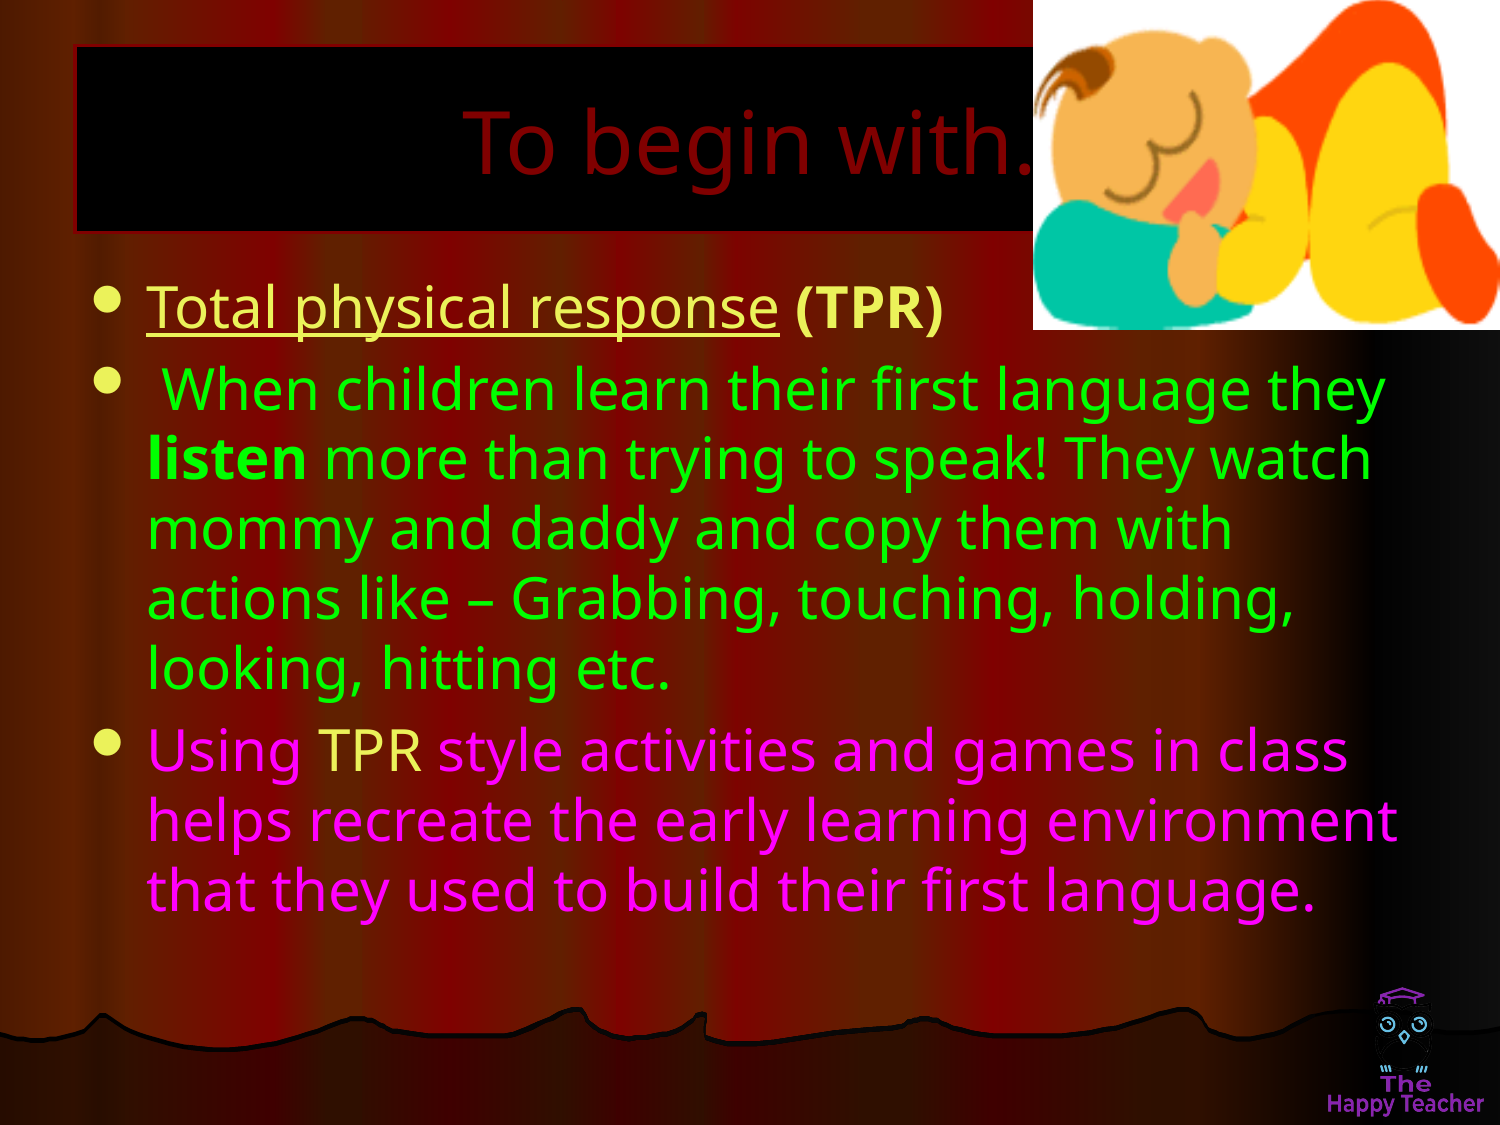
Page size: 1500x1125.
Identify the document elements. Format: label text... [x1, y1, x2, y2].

picture [1033, 0, 1500, 330]
list Total physical response (TPR) When children learn their first language they listen more than trying to speak! They watch mommy and daddy and copy them with actions like – Grabbing, touching, holding, looking, hitting etc. Using TPR style activities and games in class helps recreate the early learning environment that they used to build their first language. [74, 262, 1426, 1006]
title To begin with. [73, 44, 1033, 234]
picture [1328, 987, 1484, 1117]
